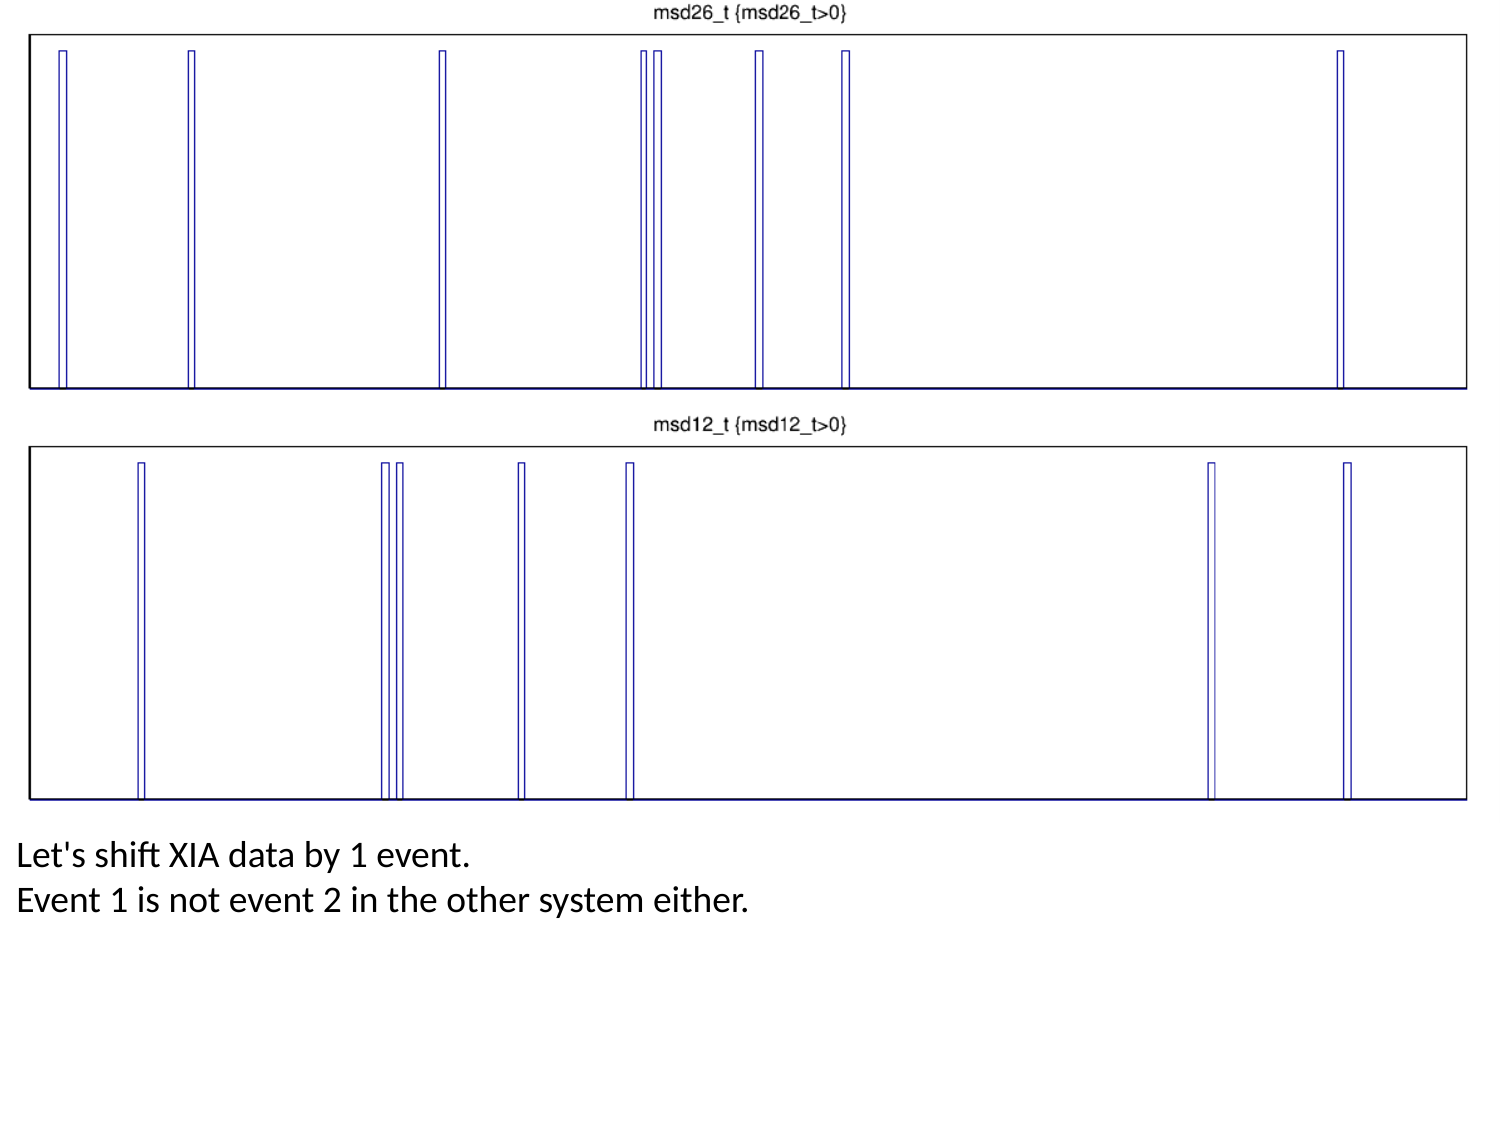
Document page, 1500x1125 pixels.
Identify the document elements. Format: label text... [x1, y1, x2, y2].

text_box Let's shift XIA data by 1 event. Event 1 is not event 2 in the other system either. [1, 823, 766, 928]
picture [0, 0, 1500, 823]
